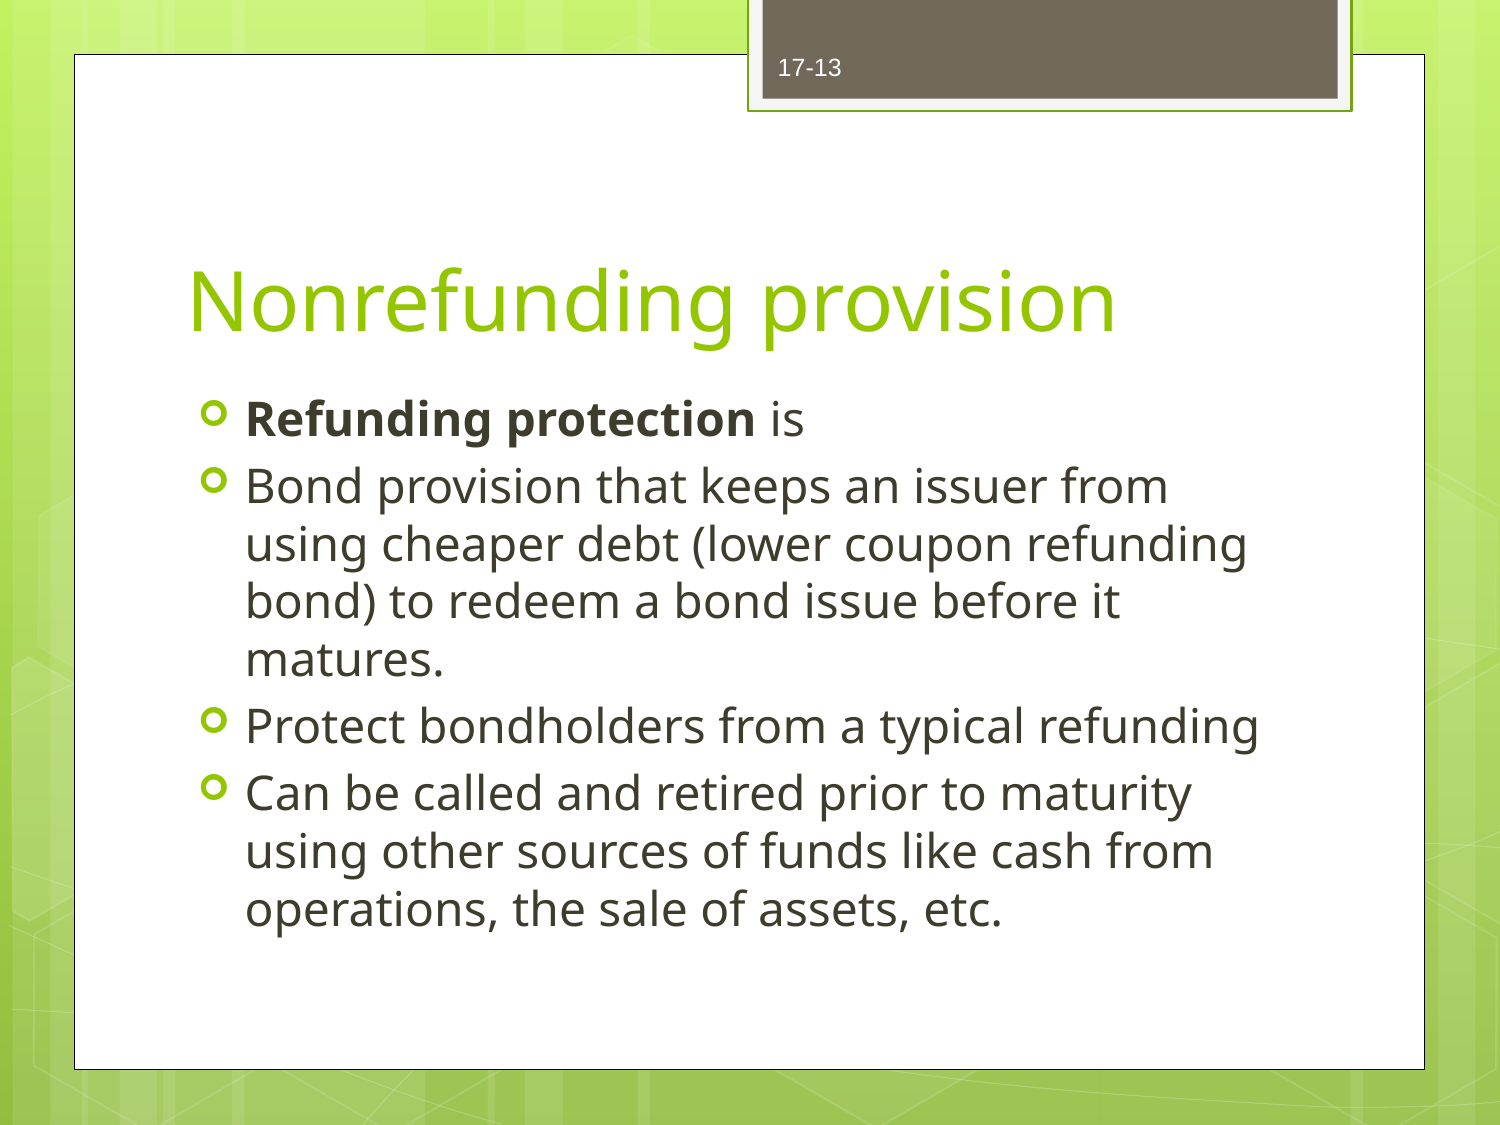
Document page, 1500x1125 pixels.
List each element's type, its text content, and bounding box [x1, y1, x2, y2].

slide_number 17-13 [762, 36, 982, 97]
title Nonrefunding provision [171, 168, 1324, 357]
list Refunding protection is Bond provision that keeps an issuer from using cheaper debt (lower coupon refunding bond) to redeem a bond issue before it matures. Protect bondholders from a typical refunding Can be called and retired prior to maturity using other sources of funds like cash from operations, the sale of assets, etc. [171, 381, 1283, 957]
